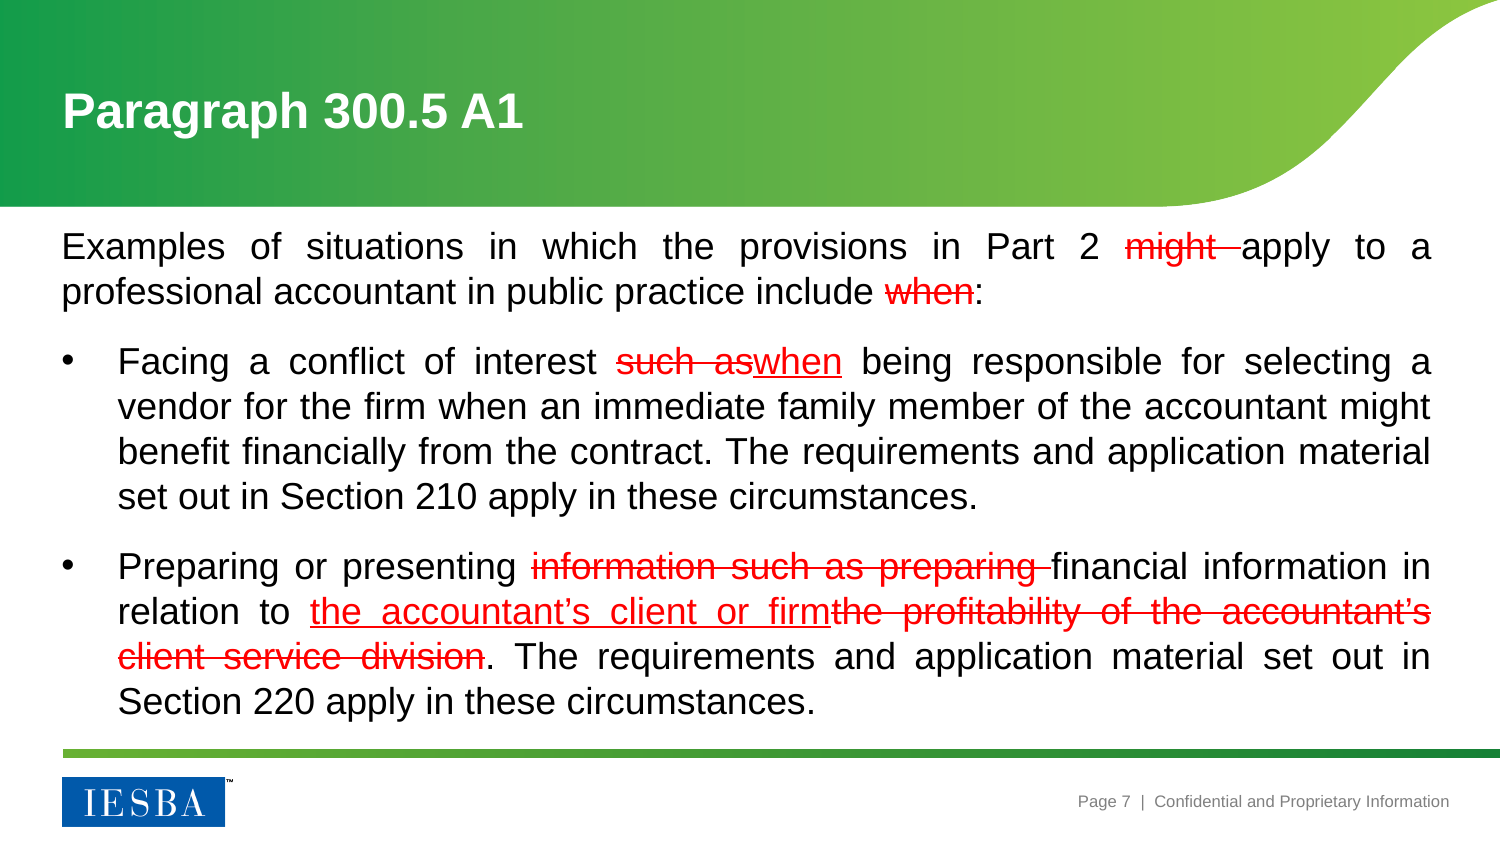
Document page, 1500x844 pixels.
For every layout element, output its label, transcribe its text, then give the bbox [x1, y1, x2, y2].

text_box Examples of situations in which the provisions in Part 2 might apply to a professional accountant in public practice include when: Facing a conflict of interest such aswhen being responsible for selecting a vendor for the firm when an immediate family member of the accountant might benefit financially from the contract. The requirements and application material set out in Section 210 apply in these circumstances. Preparing or presenting information such as preparing financial information in relation to the accountant’s client or firmthe profitability of the accountant’s client service division. The requirements and application material set out in Section 220 apply in these circumstances. [46, 214, 1447, 730]
title Paragraph 300.5 A1 [62, 75, 1300, 142]
picture [0, 0, 1500, 207]
picture [62, 777, 233, 827]
